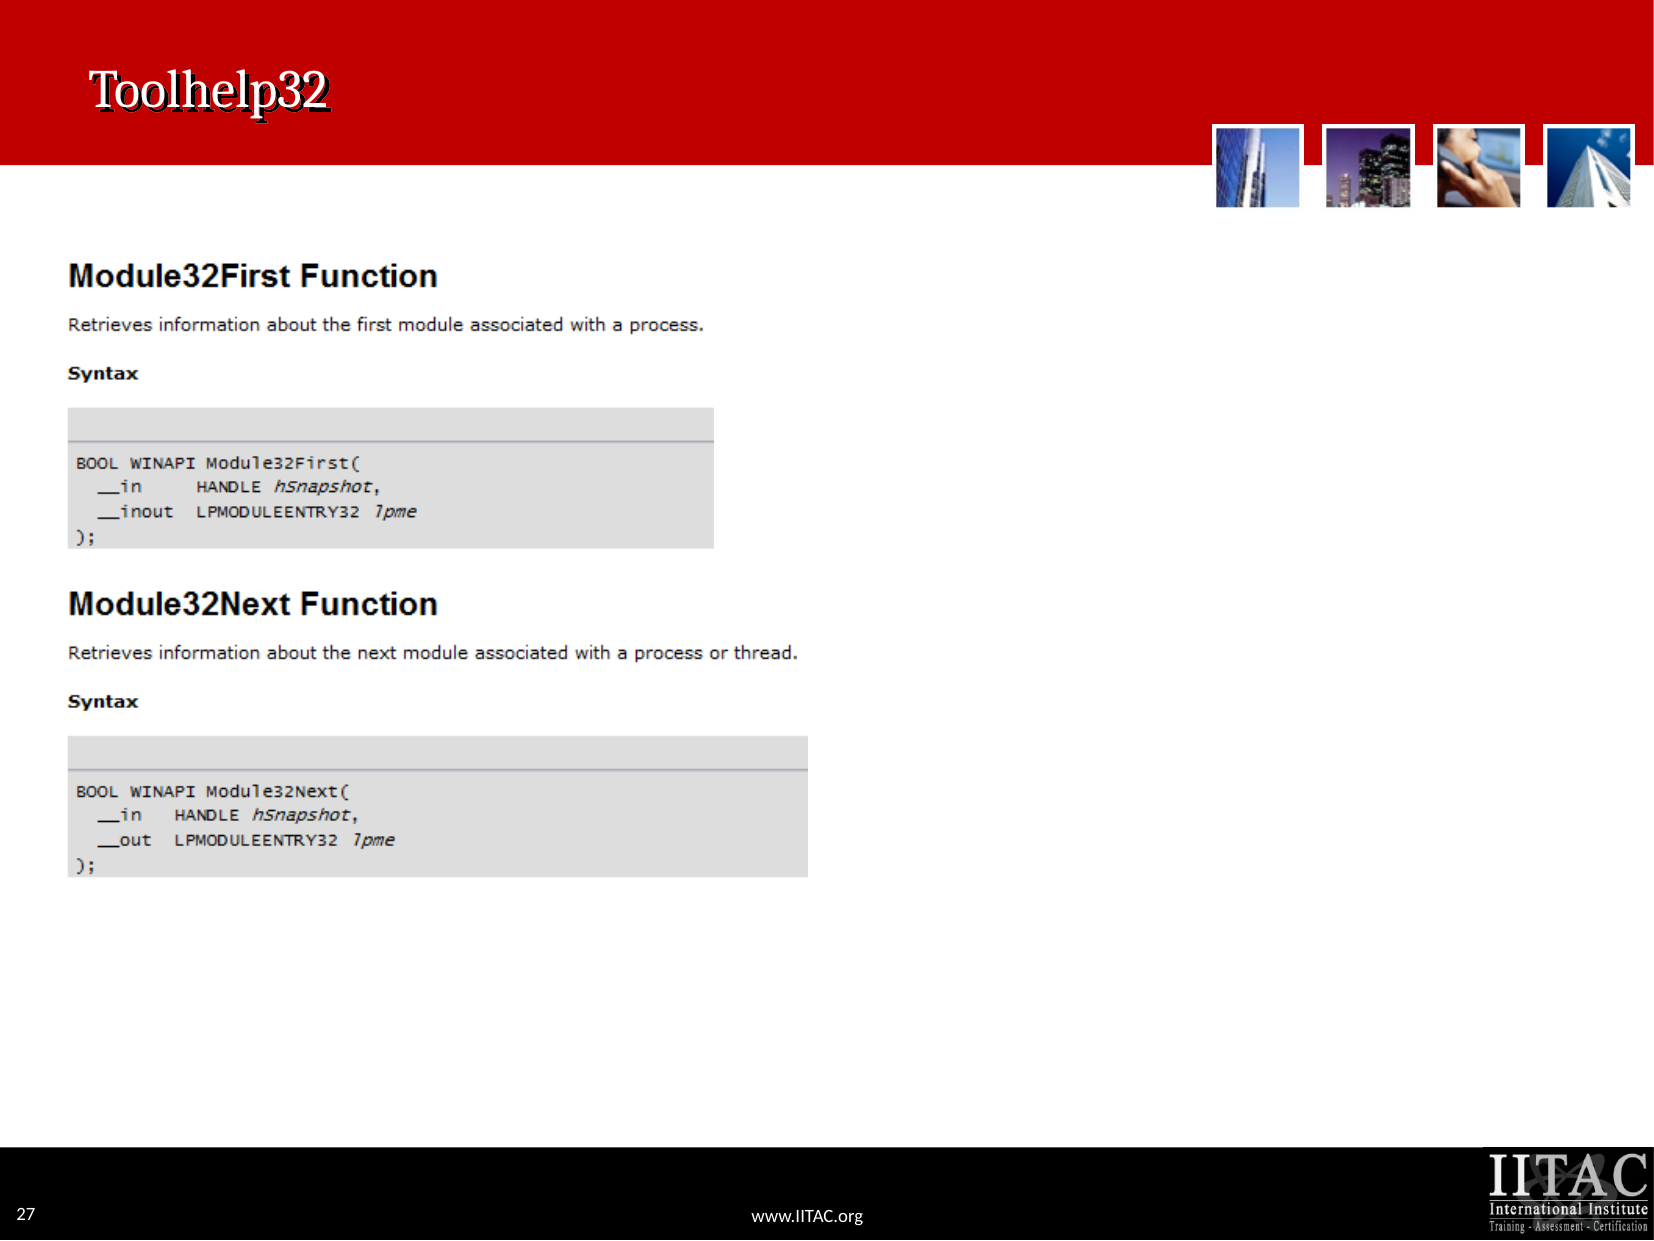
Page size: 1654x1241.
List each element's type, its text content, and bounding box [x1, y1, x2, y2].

slide_number 27 [0, 1192, 152, 1241]
picture [1433, 135, 1525, 212]
picture [1543, 124, 1635, 212]
footer www.IITAC.org [152, 1195, 1466, 1241]
picture [64, 256, 714, 561]
picture [64, 584, 808, 890]
picture [1212, 135, 1304, 212]
picture [1483, 1147, 1654, 1240]
title Toolhelp32 [71, 41, 1596, 130]
picture [1322, 135, 1415, 212]
